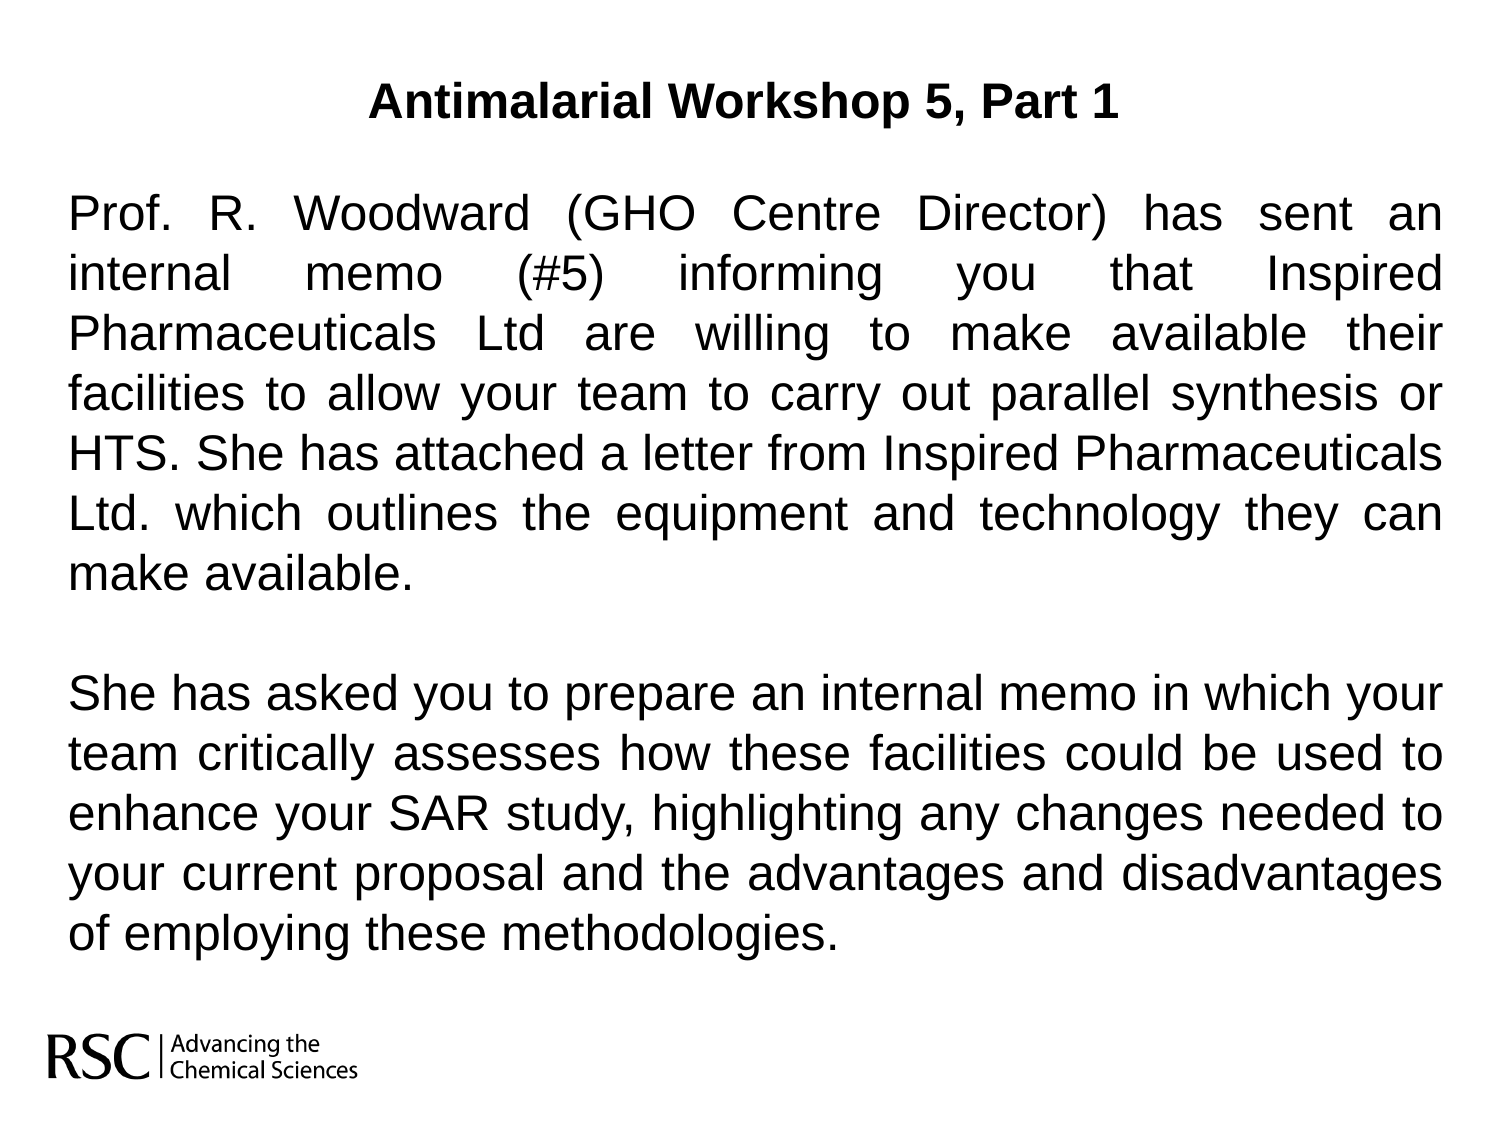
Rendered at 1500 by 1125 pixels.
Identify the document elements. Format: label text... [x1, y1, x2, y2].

text_box Antimalarial Workshop 5, Part 1 [242, 61, 1247, 137]
text_box Prof. R. Woodward (GHO Centre Director) has sent an internal memo (#5) informing you that Inspired Pharmaceuticals Ltd are willing to make available their facilities to allow your team to carry out parallel synthesis or HTS. She has attached a letter from Inspired Pharmaceuticals Ltd. which outlines the equipment and technology they can make available. She has asked you to prepare an internal memo in which your team critically assesses how these facilities could be used to enhance your SAR study, highlighting any changes needed to your current proposal and the advantages and disadvantages of employing these methodologies. [53, 172, 1459, 968]
